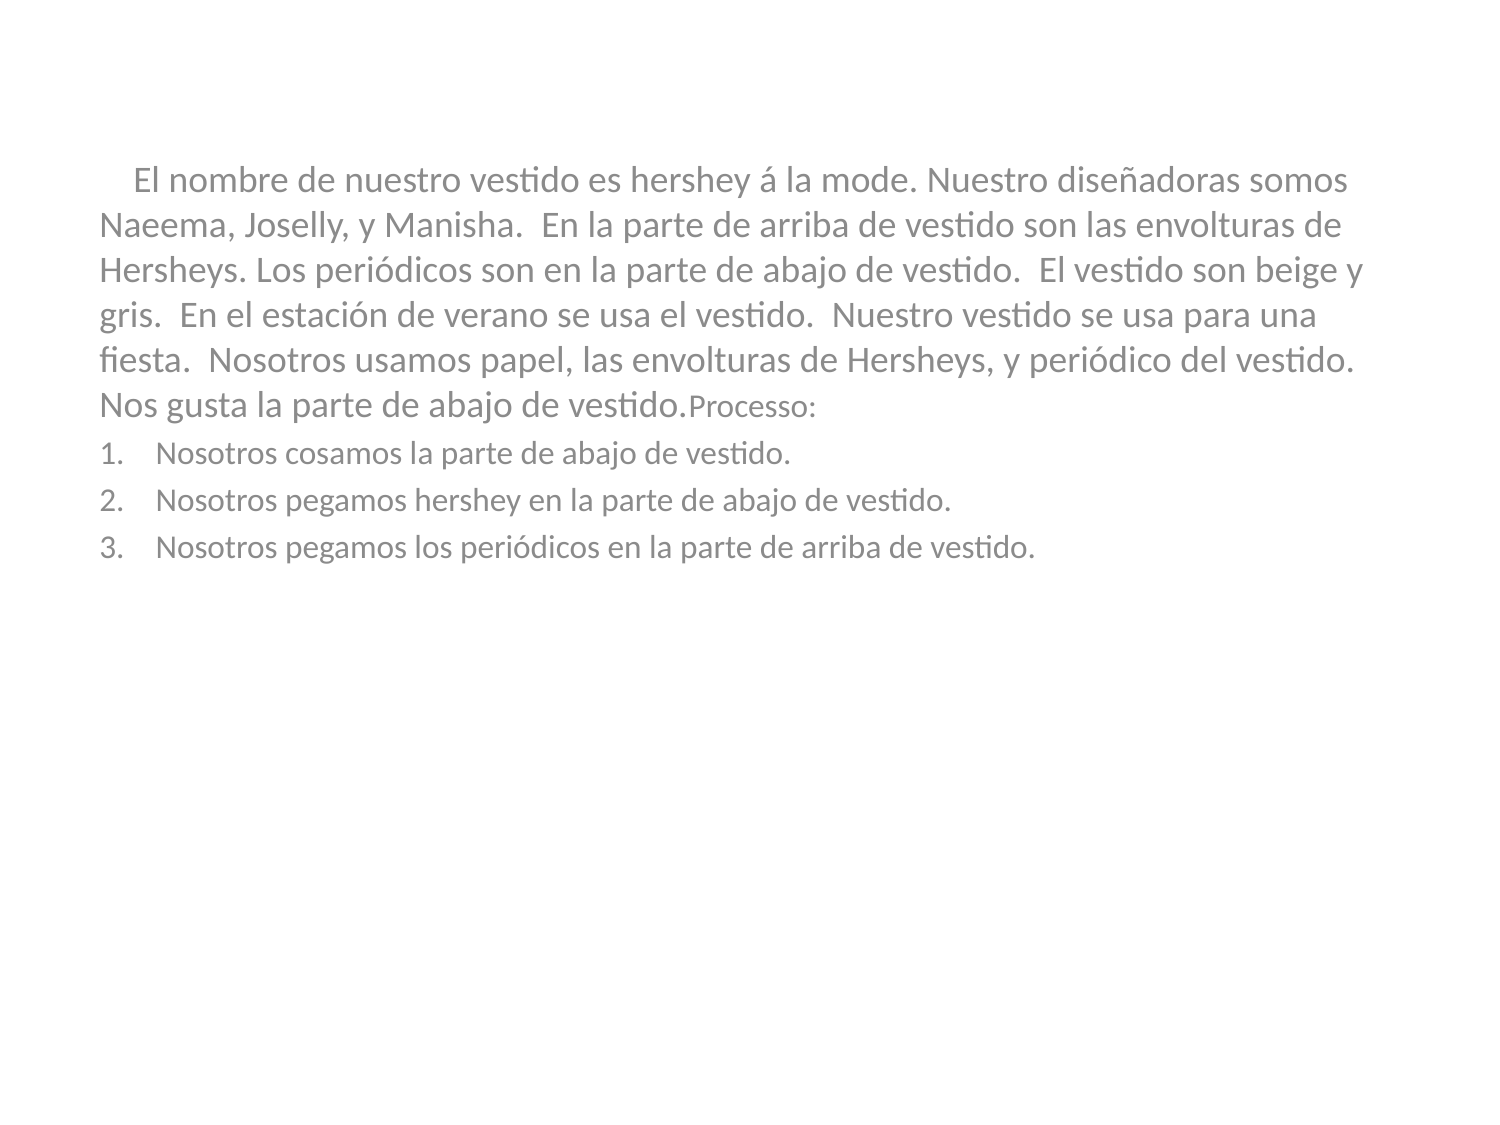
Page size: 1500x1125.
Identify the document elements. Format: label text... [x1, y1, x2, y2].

subtitle El nombre de nuestro vestido es hershey á la mode. Nuestro diseñadoras somos Naeema, Joselly, y Manisha. En la parte de arriba de vestido son las envolturas de Hersheys. Los periódicos son en la parte de abajo de vestido. El vestido son beige y gris. En el estación de verano se usa el vestido. Nuestro vestido se usa para una fiesta. Nosotros usamos papel, las envolturas de Hersheys, y periódico del vestido. Nos gusta la parte de abajo de vestido. Processo: Nosotros cosamos la parte de abajo de vestido. Nosotros pegamos hershey en la parte de abajo de vestido. Nosotros pegamos los periódicos en la parte de arriba de vestido. [84, 147, 1388, 396]
